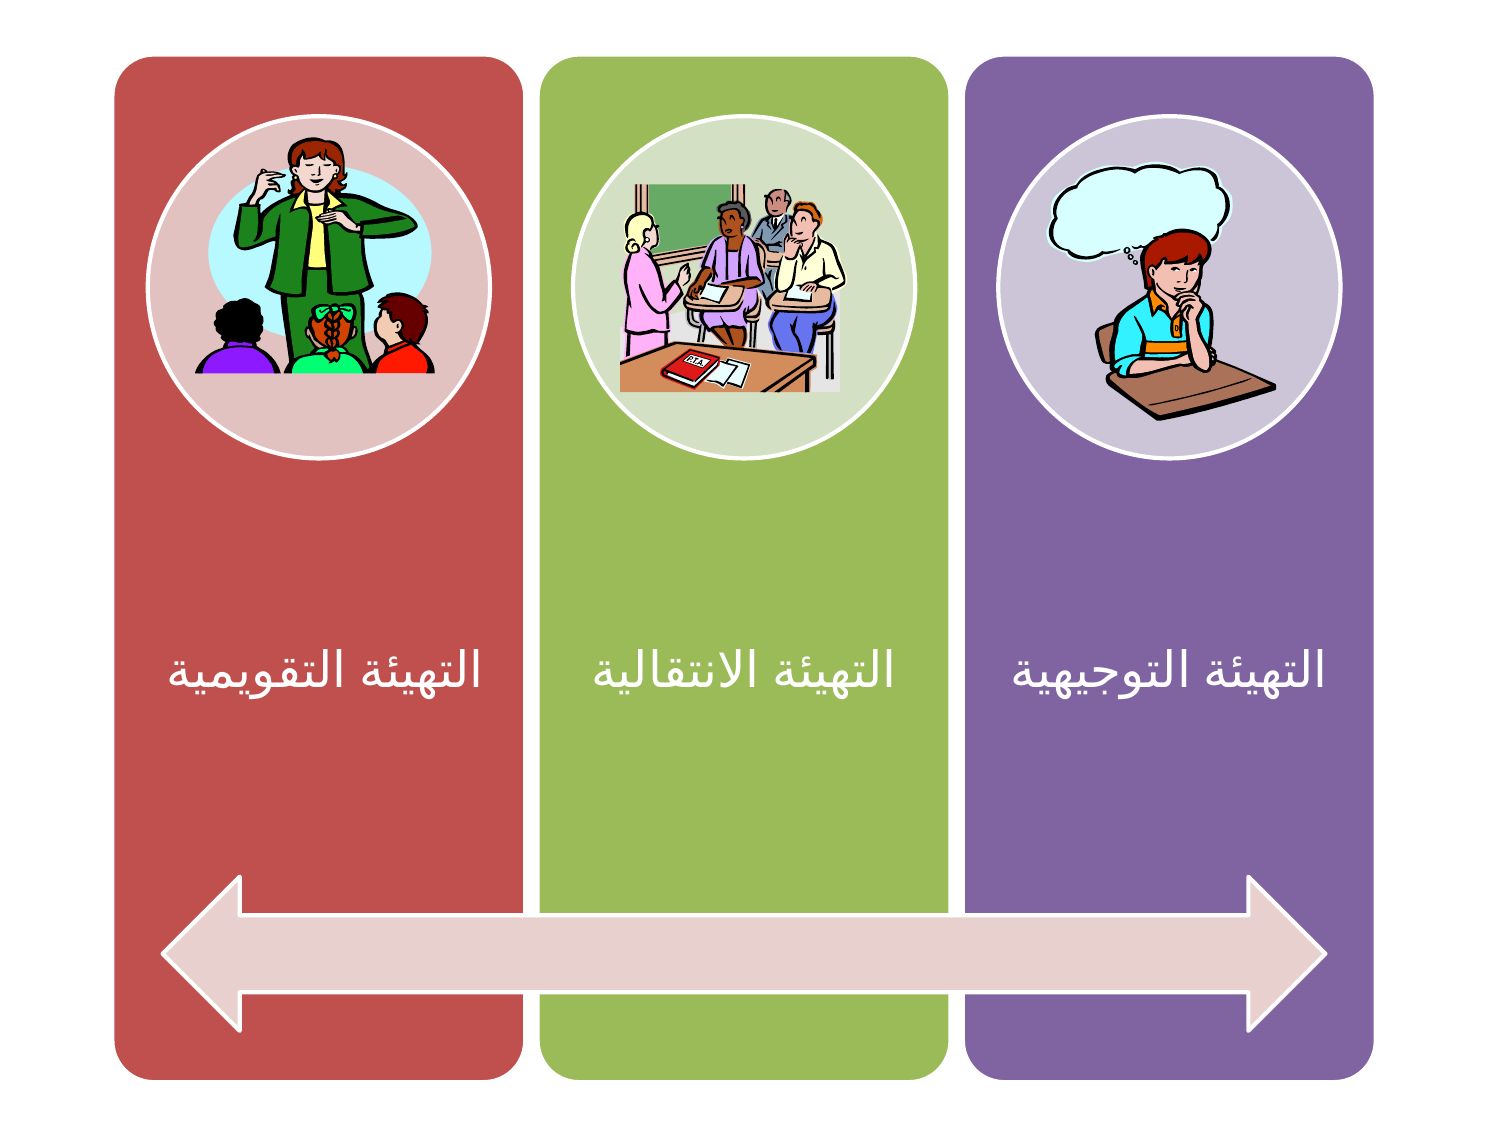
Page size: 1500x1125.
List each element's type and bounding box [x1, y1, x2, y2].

picture [194, 136, 436, 374]
picture [1045, 160, 1277, 421]
picture [619, 184, 849, 393]
text_box [111, 54, 1377, 1083]
